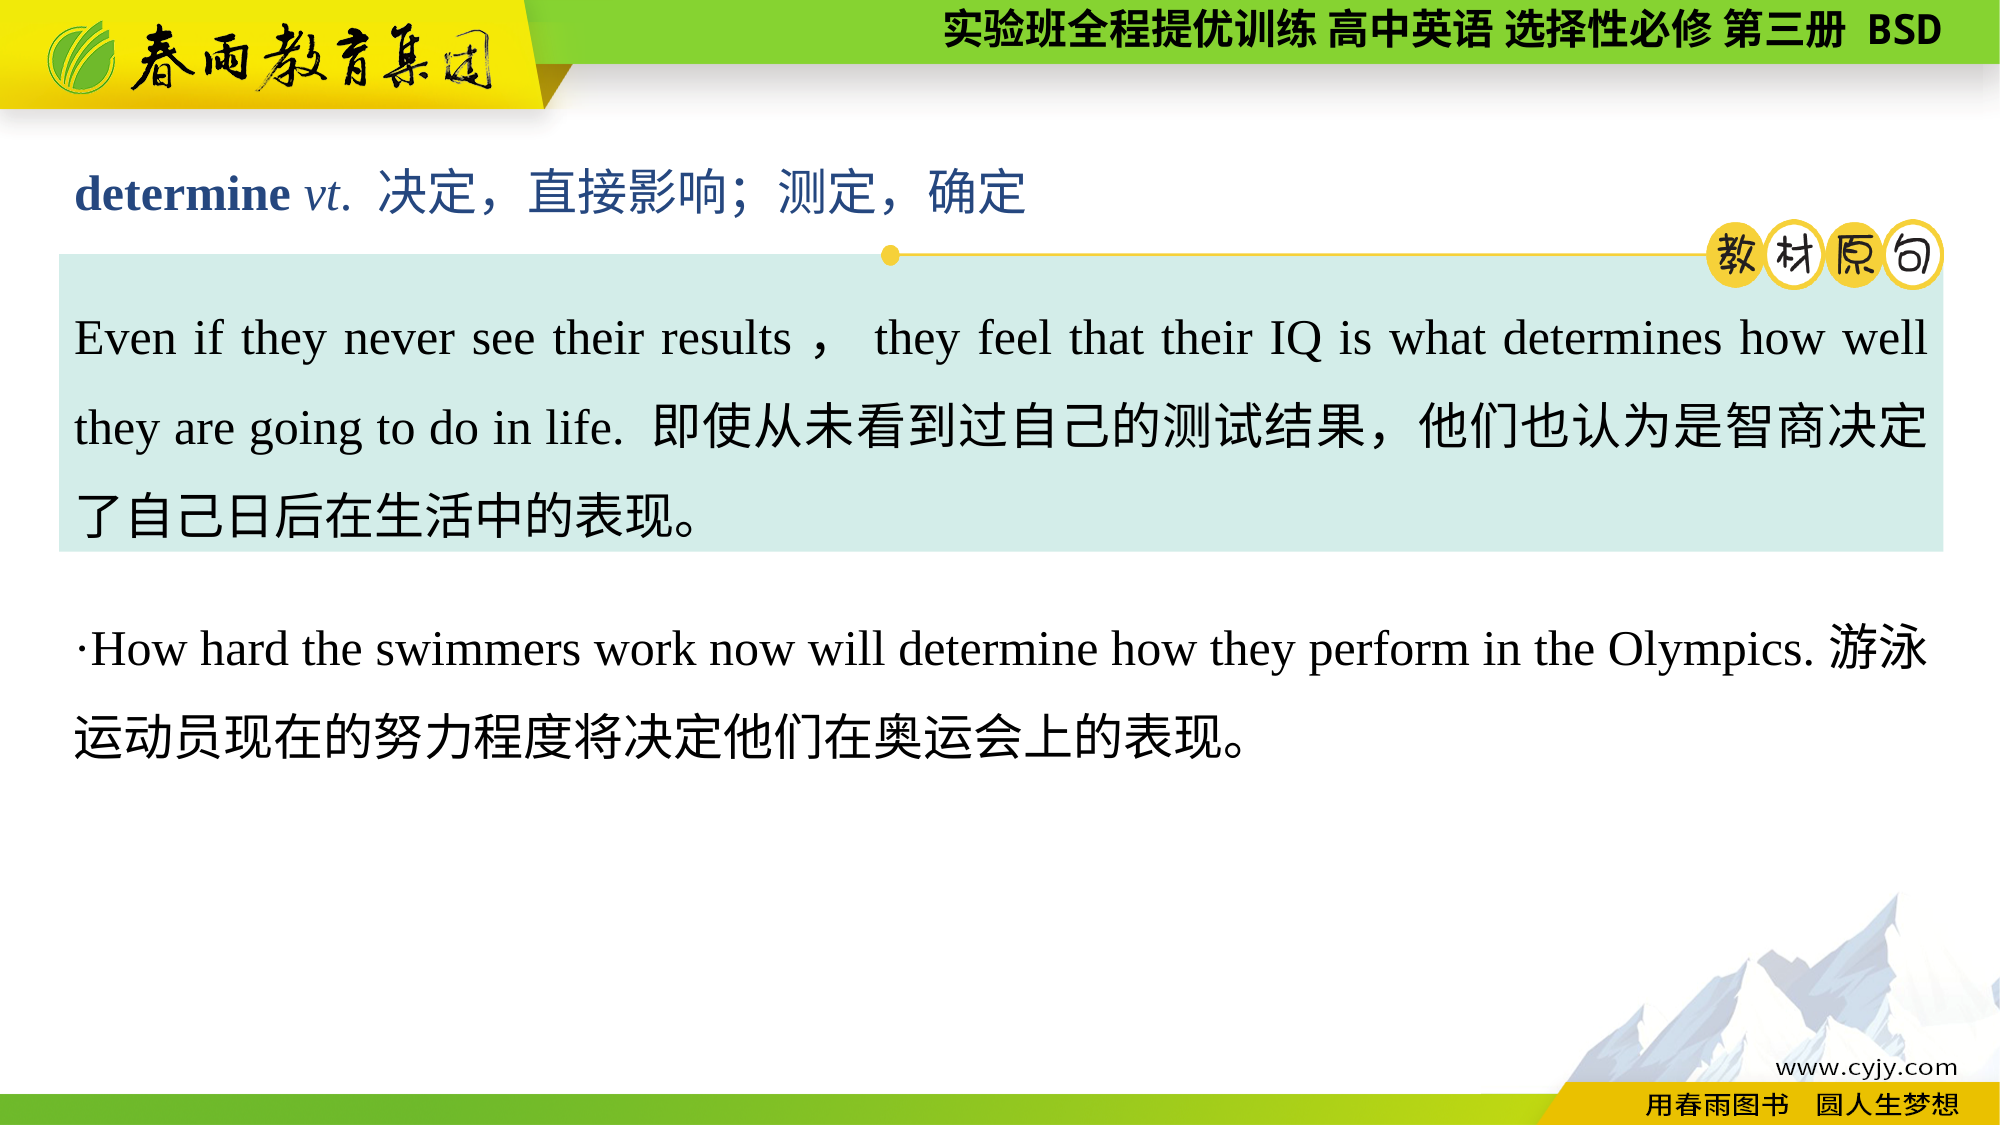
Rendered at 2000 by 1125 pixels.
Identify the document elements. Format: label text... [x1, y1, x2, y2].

text_box ·How hard the swimmers work now will determine how they perform in the Olympics.游泳运动员现在的努力程度将决定他们在奥运会上的表现。 [59, 578, 1944, 773]
picture [0, 0, 2000, 1125]
list determine vt. 决定，直接影响；测定，确定 [59, 122, 1944, 217]
text_box Even if they never see their results，they feel that their IQ is what determines how well they are going to do in life. 即使从未看到过自己的测试结果，他们也认为是智商决定了自己日后在生活中的表现。 [59, 254, 1944, 552]
